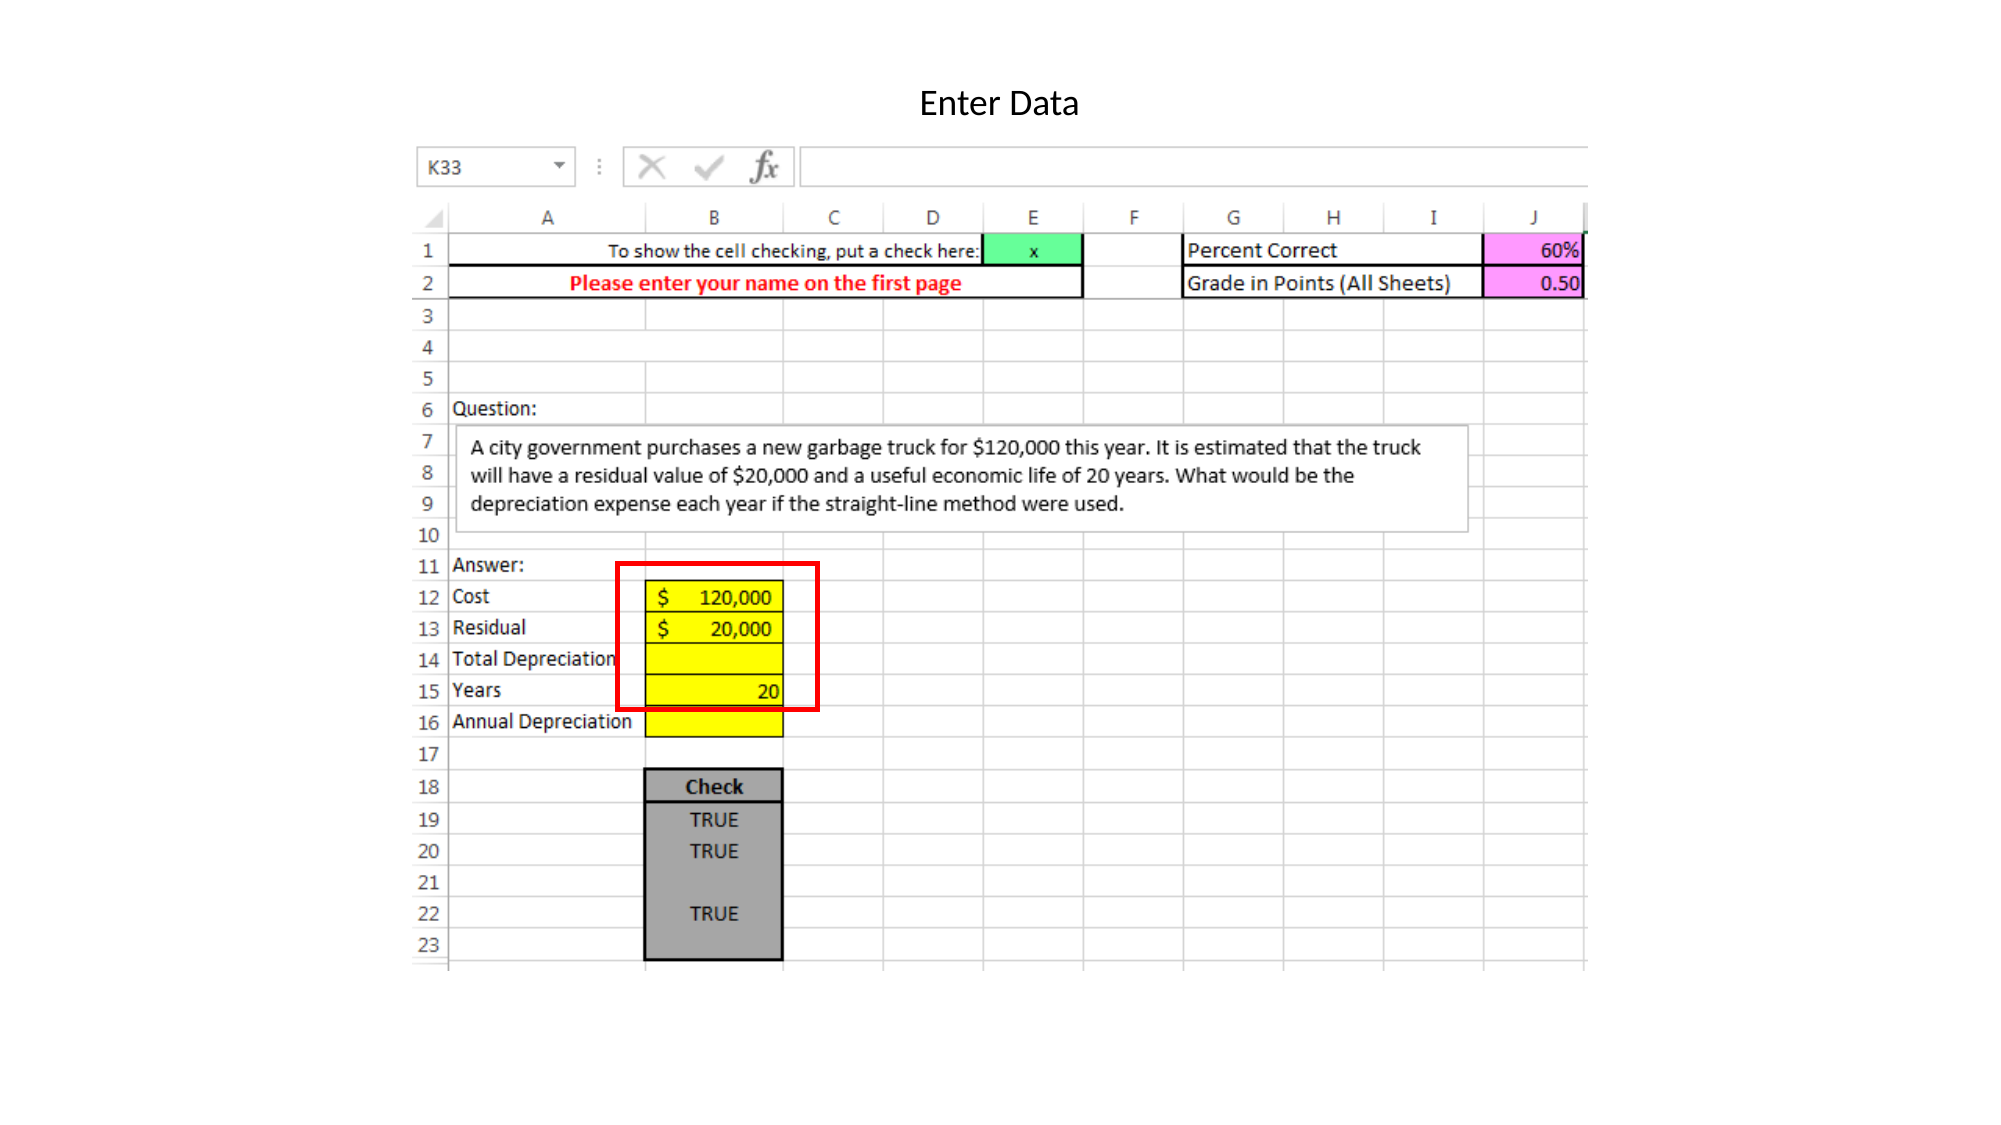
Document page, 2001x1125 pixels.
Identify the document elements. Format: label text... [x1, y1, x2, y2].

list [412, 131, 1588, 971]
text_box Enter Data [904, 70, 1096, 131]
